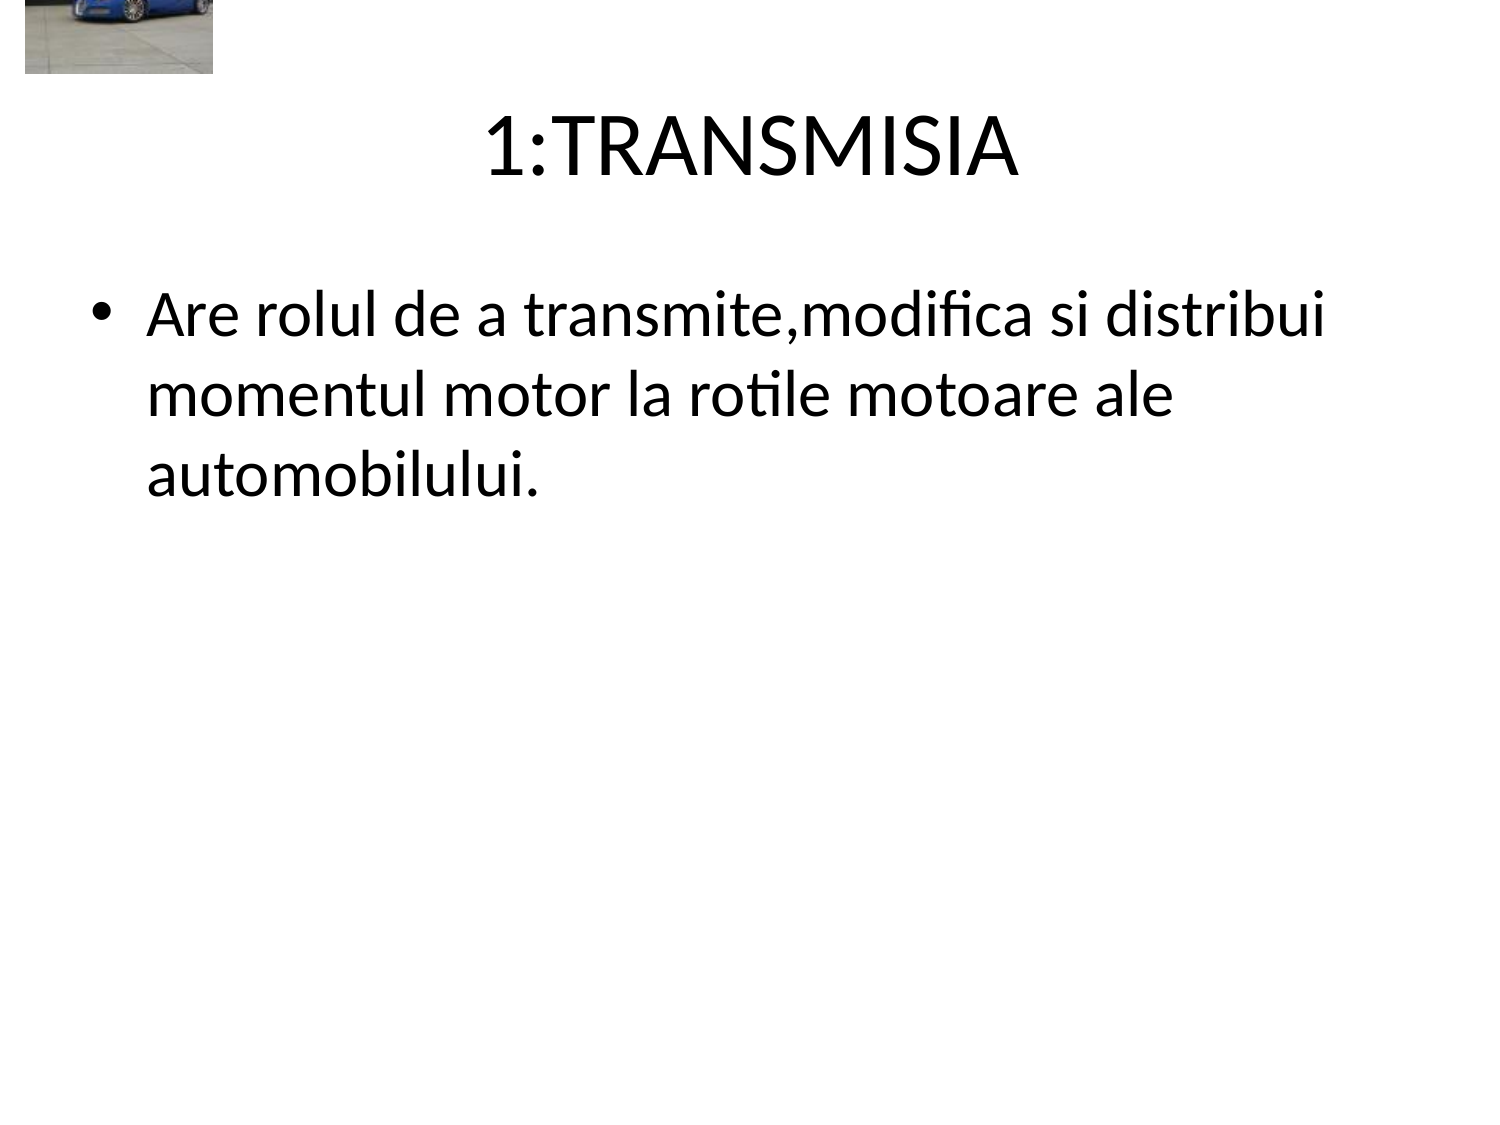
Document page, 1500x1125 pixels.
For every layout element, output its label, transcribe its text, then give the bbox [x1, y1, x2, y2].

picture [25, 0, 214, 74]
title 1:TRANSMISIA [75, 45, 1425, 233]
list Are rolul de a transmite,modifica si distribui momentul motor la rotile motoare ale automobilului. [75, 262, 1425, 1005]
